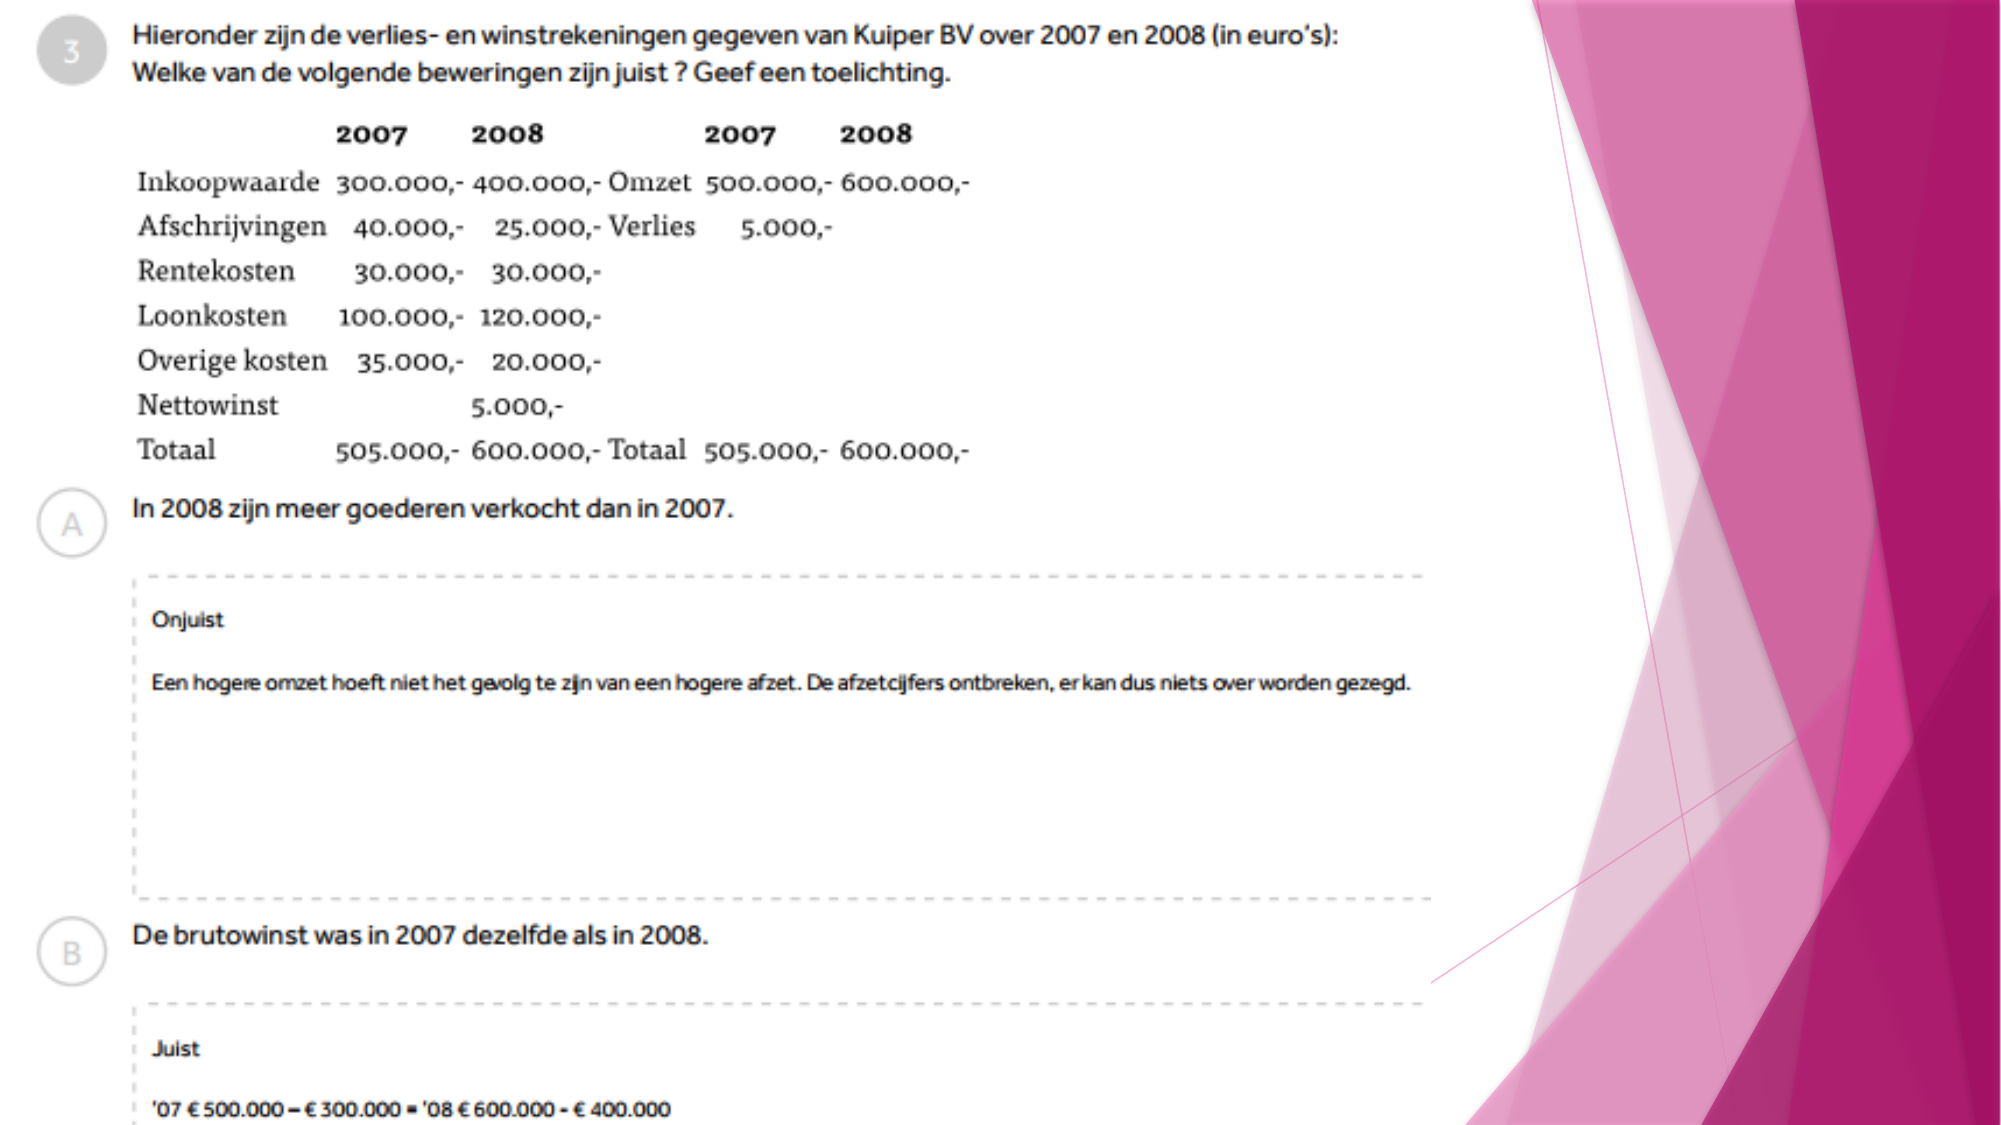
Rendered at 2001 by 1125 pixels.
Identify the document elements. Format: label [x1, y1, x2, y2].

picture [0, 0, 1432, 1125]
